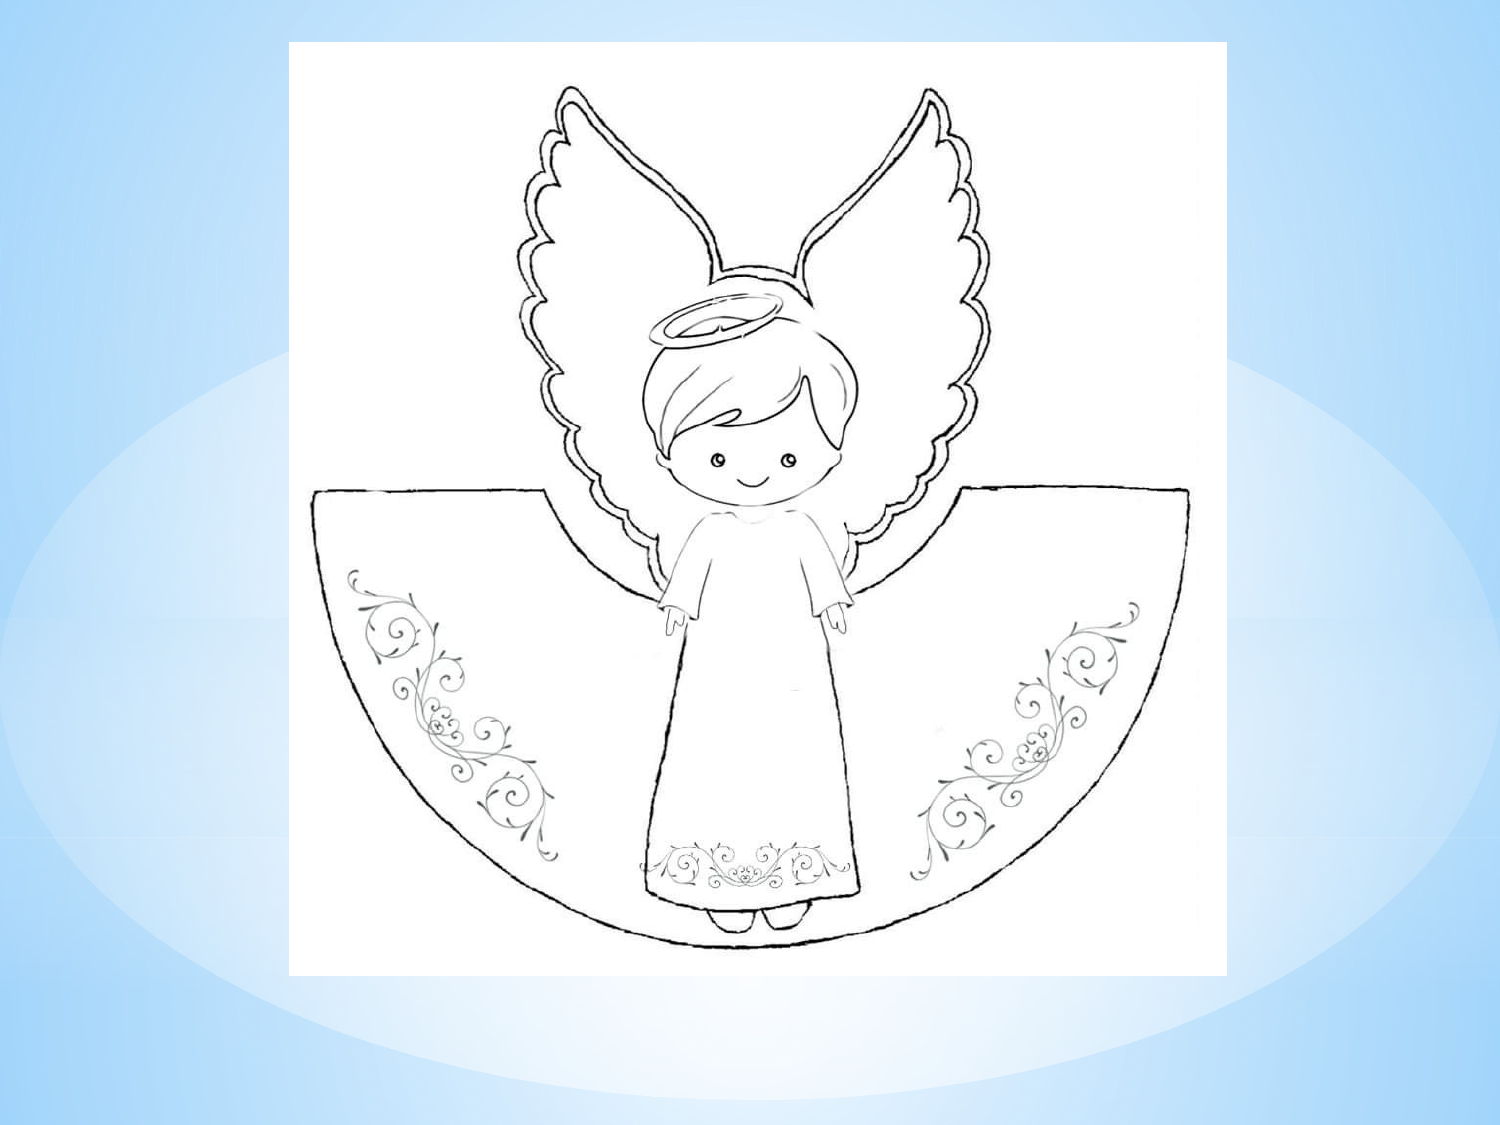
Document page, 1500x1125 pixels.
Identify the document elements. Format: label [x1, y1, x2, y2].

picture [288, 42, 1227, 977]
